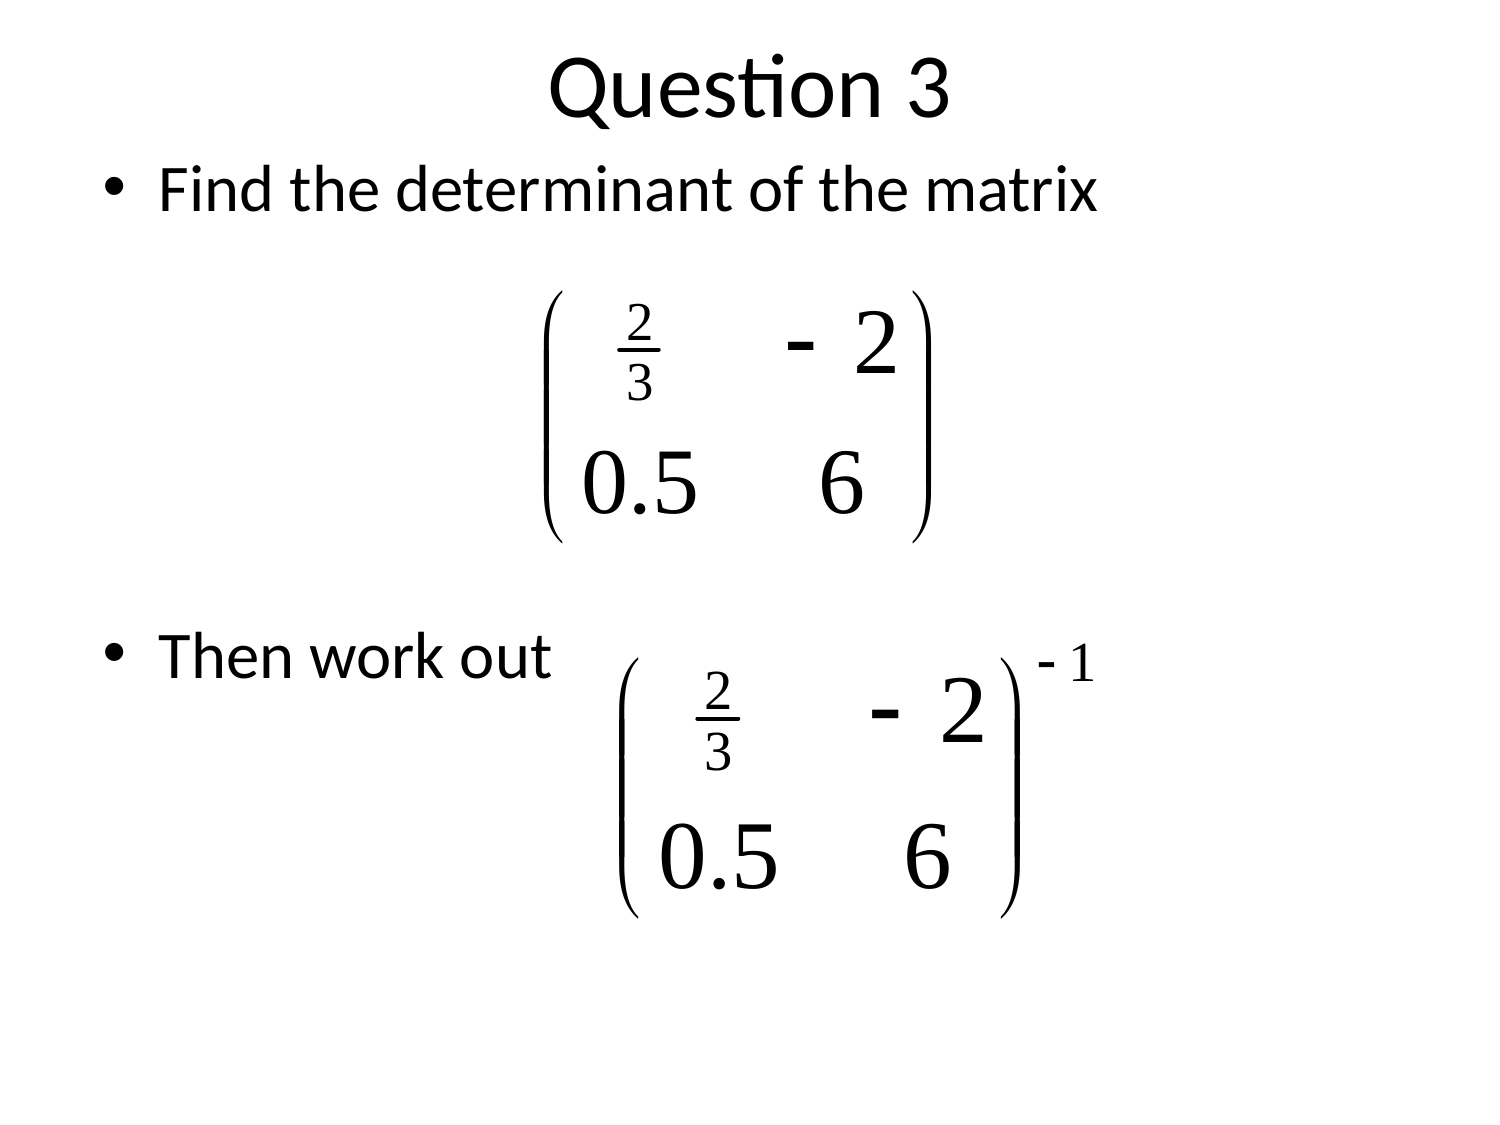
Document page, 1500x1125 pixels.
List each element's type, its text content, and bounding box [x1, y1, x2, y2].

list Find the determinant of the matrix Then work out [87, 137, 1438, 880]
title Question 3 [75, 0, 1425, 163]
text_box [524, 268, 956, 567]
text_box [599, 618, 1111, 943]
